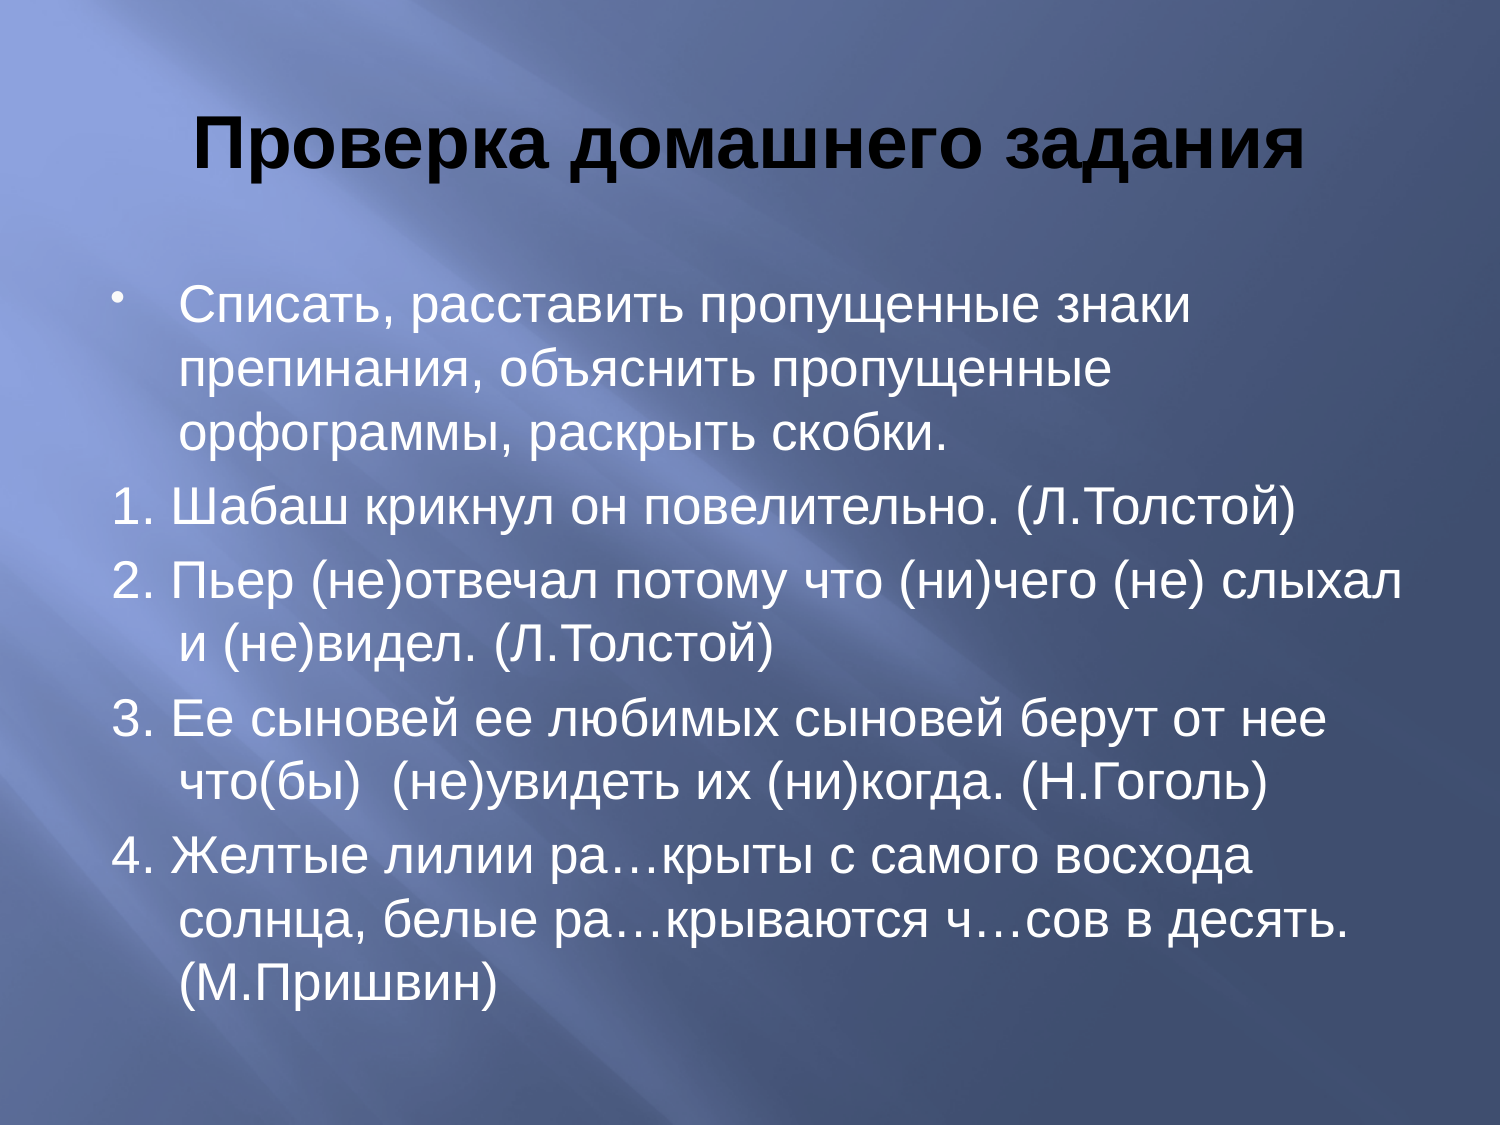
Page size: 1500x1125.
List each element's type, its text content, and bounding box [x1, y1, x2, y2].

title Проверка домашнего задания [75, 45, 1425, 233]
list Списать, расставить пропущенные знаки препинания, объяснить пропущенные орфограммы, раскрыть скобки. 1. Шабаш крикнул он повелительно. (Л.Толстой) 2. Пьер (не)отвечал потому что (ни)чего (не) слыхал и (не)видел. (Л.Толстой) 3. Ее сыновей ее любимых сыновей берут от нее что(бы) (не)увидеть их (ни)когда. (Н.Гоголь) 4. Желтые лилии ра…крыты с самого восхода солнца, белые ра…крываются ч…сов в десять. (М.Пришвин) [75, 262, 1425, 1035]
